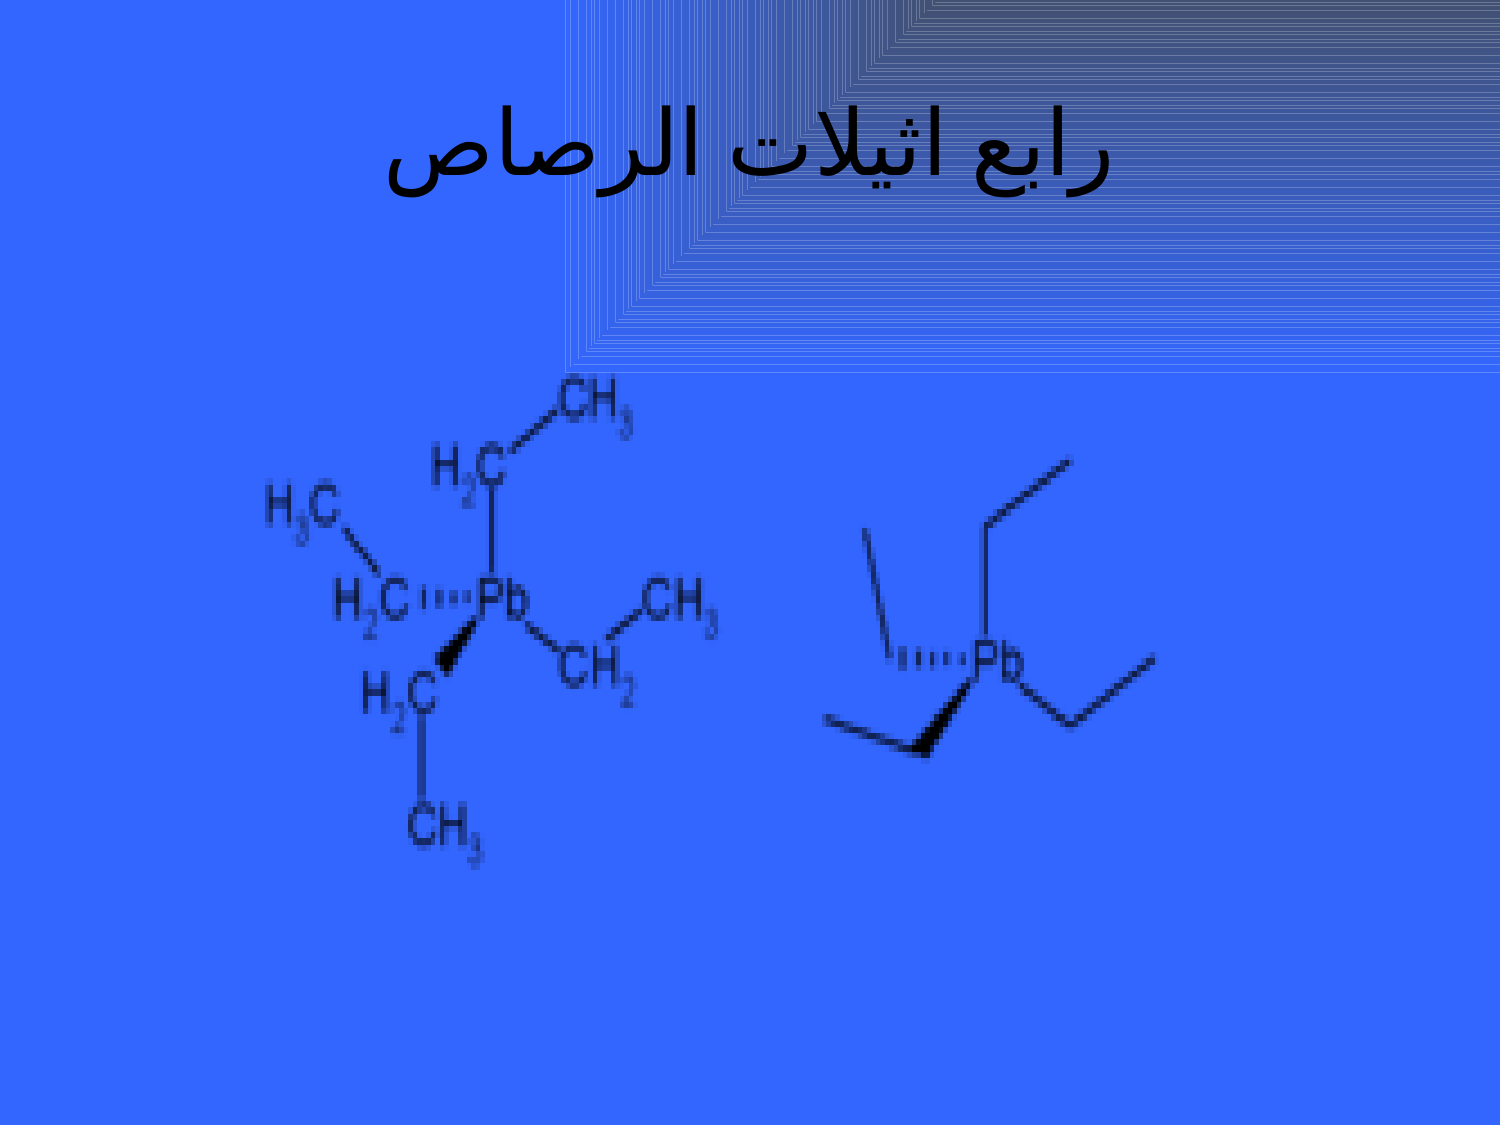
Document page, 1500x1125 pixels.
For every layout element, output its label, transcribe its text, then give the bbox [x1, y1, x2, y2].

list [265, 361, 1164, 870]
title رابع اثيلات الرصاص [75, 45, 1425, 233]
